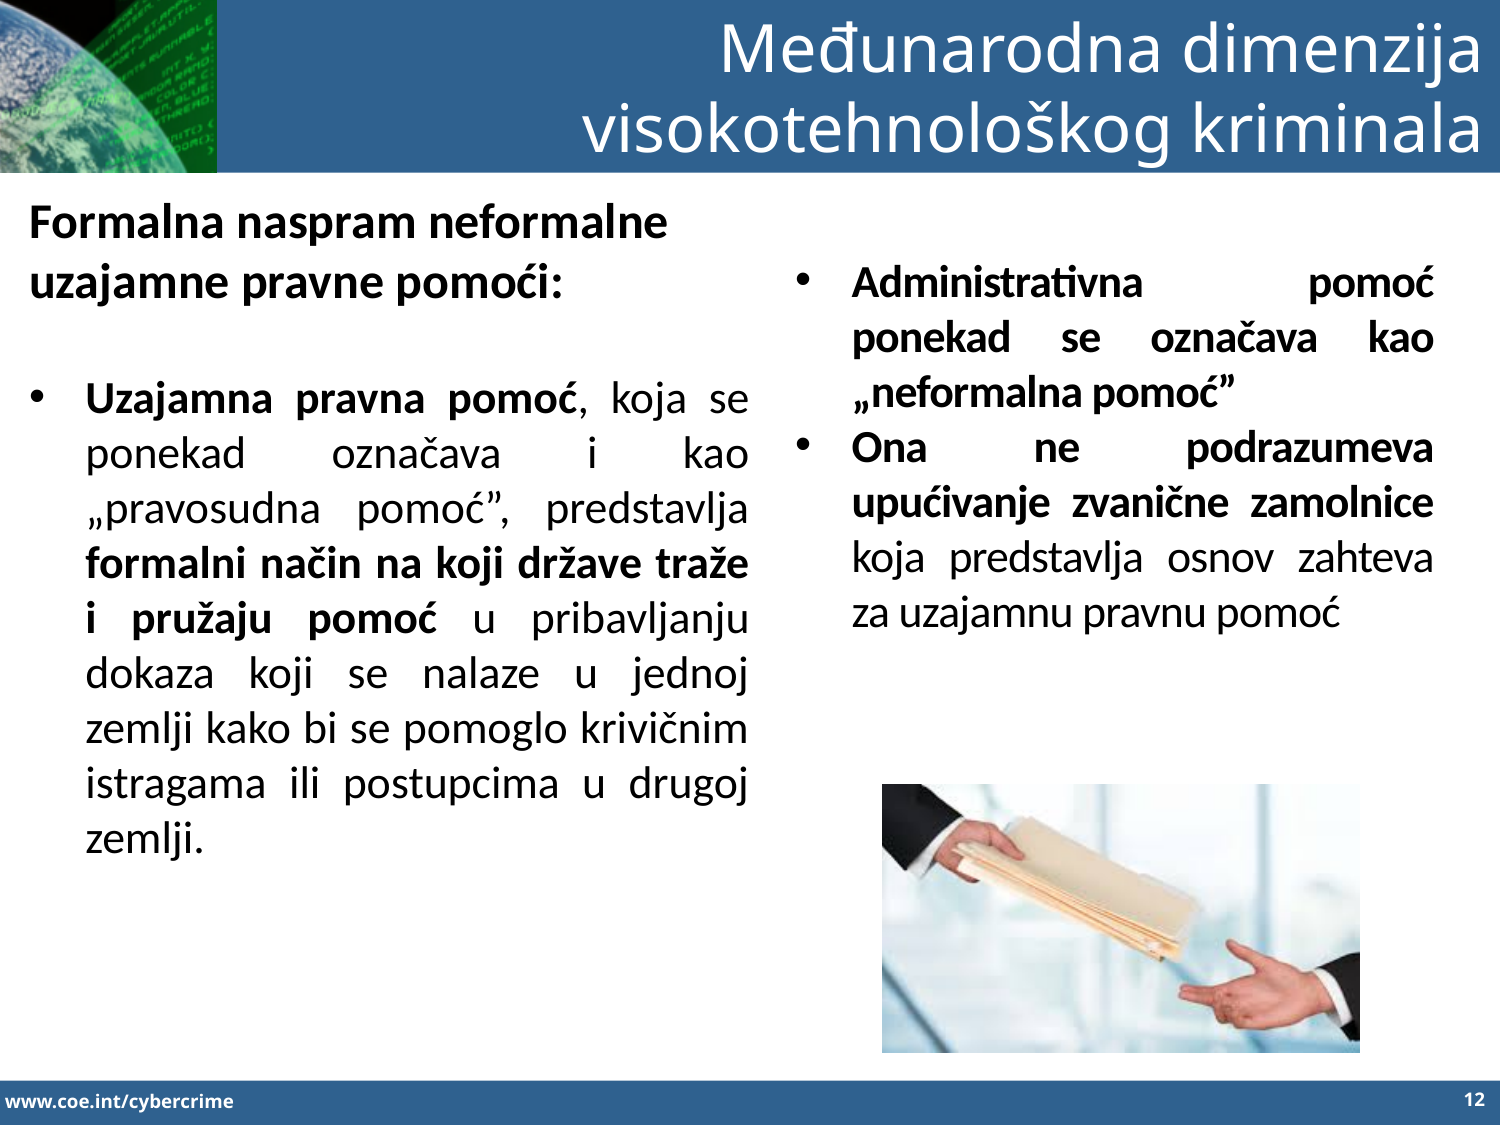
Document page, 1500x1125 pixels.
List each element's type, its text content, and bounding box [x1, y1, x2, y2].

text_box Administrativna pomoć ponekad se označava kao „neformalna pomoć” Ona ne podrazumeva upućivanje zvanične zamolnice koja predstavlja osnov zahteva za uzajamnu pravnu pomoć [780, 244, 1449, 692]
slide_number 12 [1149, 1079, 1500, 1125]
picture [0, 1, 217, 173]
text_box Međunarodna dimenzija visokotehnološkog kriminala [329, 9, 1500, 162]
text_box Formalna naspram neformalne uzajamne pravne pomoći: Uzajamna pravna pomoć, koja se ponekad označava i kao „pravosudna pomoć”, predstavlja formalni način na koji države traže i pružaju pomoć u pribavljanju dokaza koji se nalaze u jednoj zemlji kako bi se pomoglo krivičnim istragama ili postupcima u drugoj zemlji. [14, 180, 765, 923]
picture [882, 784, 1360, 1053]
